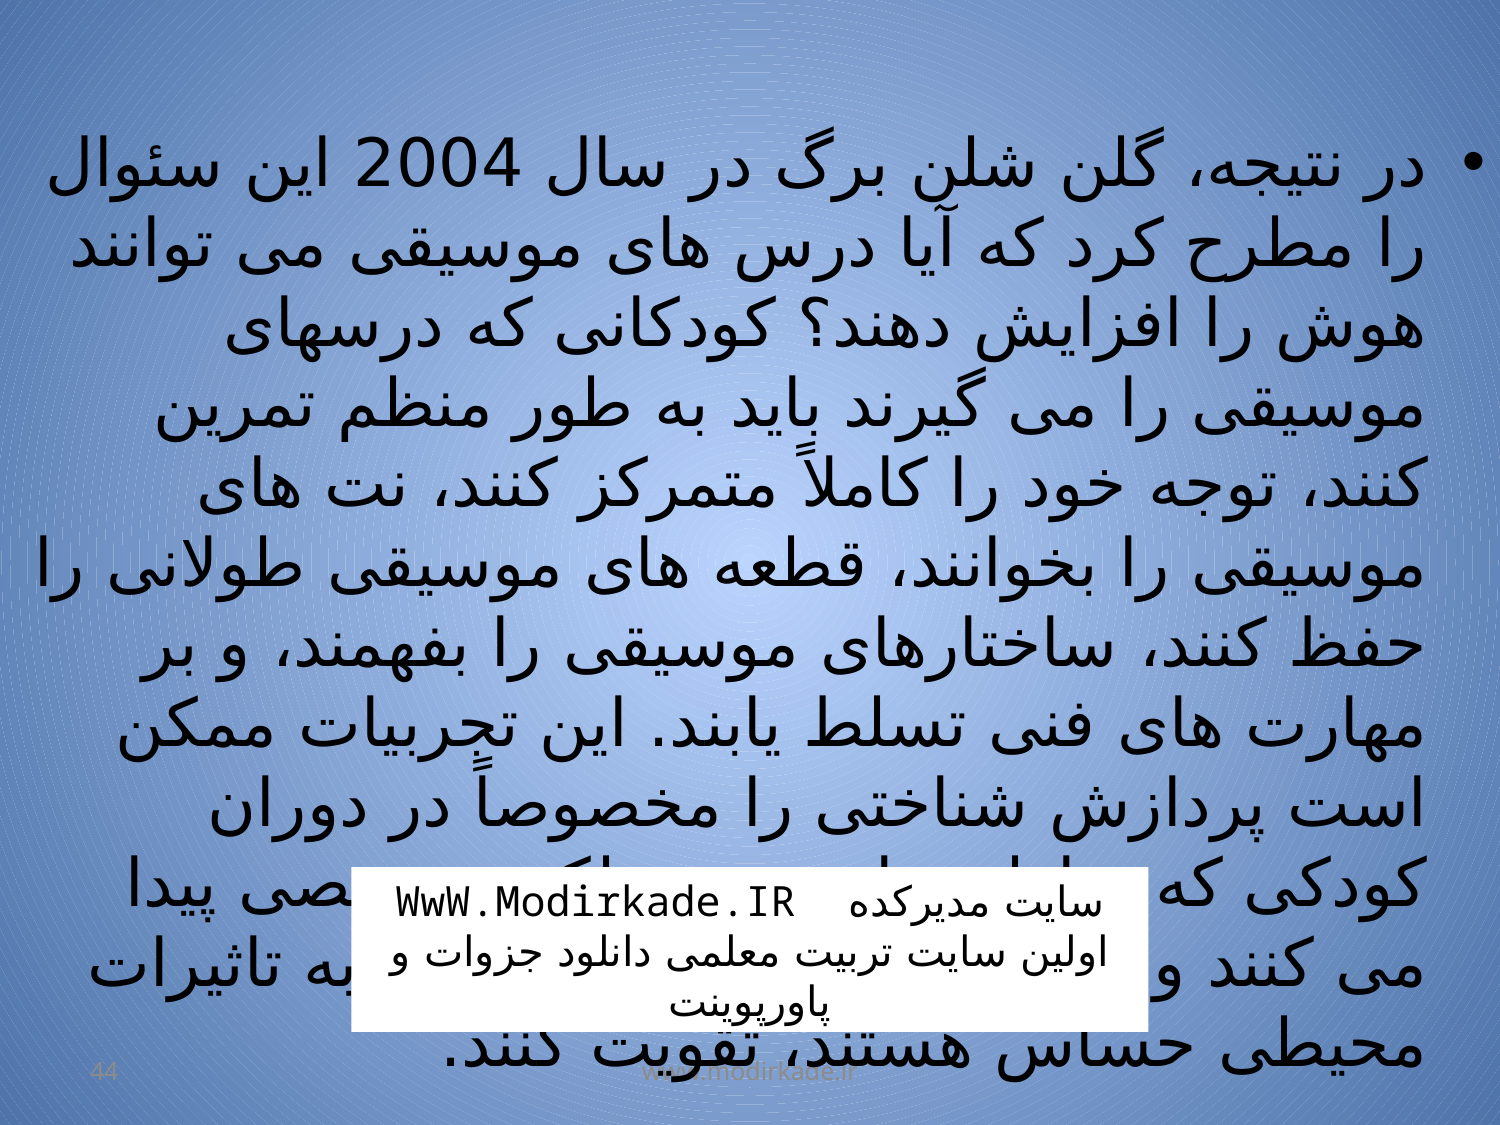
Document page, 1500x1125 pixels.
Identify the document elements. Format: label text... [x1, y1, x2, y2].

slide_number 44 [75, 1042, 425, 1103]
list در نتیجه، گلن شلن برگ در سال 2004 این سئوال را مطرح کرد که آیا درس های موسیقی می توانند هوش را افزایش دهند؟ کودکانی که درسهای موسیقی را می گیرند باید به طور منظم تمرین کنند، توجه خود را کاملاً متمرکز کنند، نت های موسیقی را بخوانند، قطعه های موسیقی طولانی را حفظ کنند، ساختارهای موسیقی را بفهمند، و بر مهارت های فنی تسلط یابند. این تجربیات ممکن است پردازش شناختی را مخصوصاً در دوران کودکی که مناطقی از مغز عملکرد تخصصی پیدا می کنند و بسیار انعطاف پذیر و نسبت به تاثیرات محیطی حساس هستند، تقویت کنند. [0, 19, 1500, 1125]
text_box سایت مدیرکده WwW.Modirkade.IR اولین سایت تربیت معلمی دانلود جزوات و پاورپوینت [351, 867, 1149, 1032]
footer www.modirkade.ir [512, 1042, 988, 1103]
